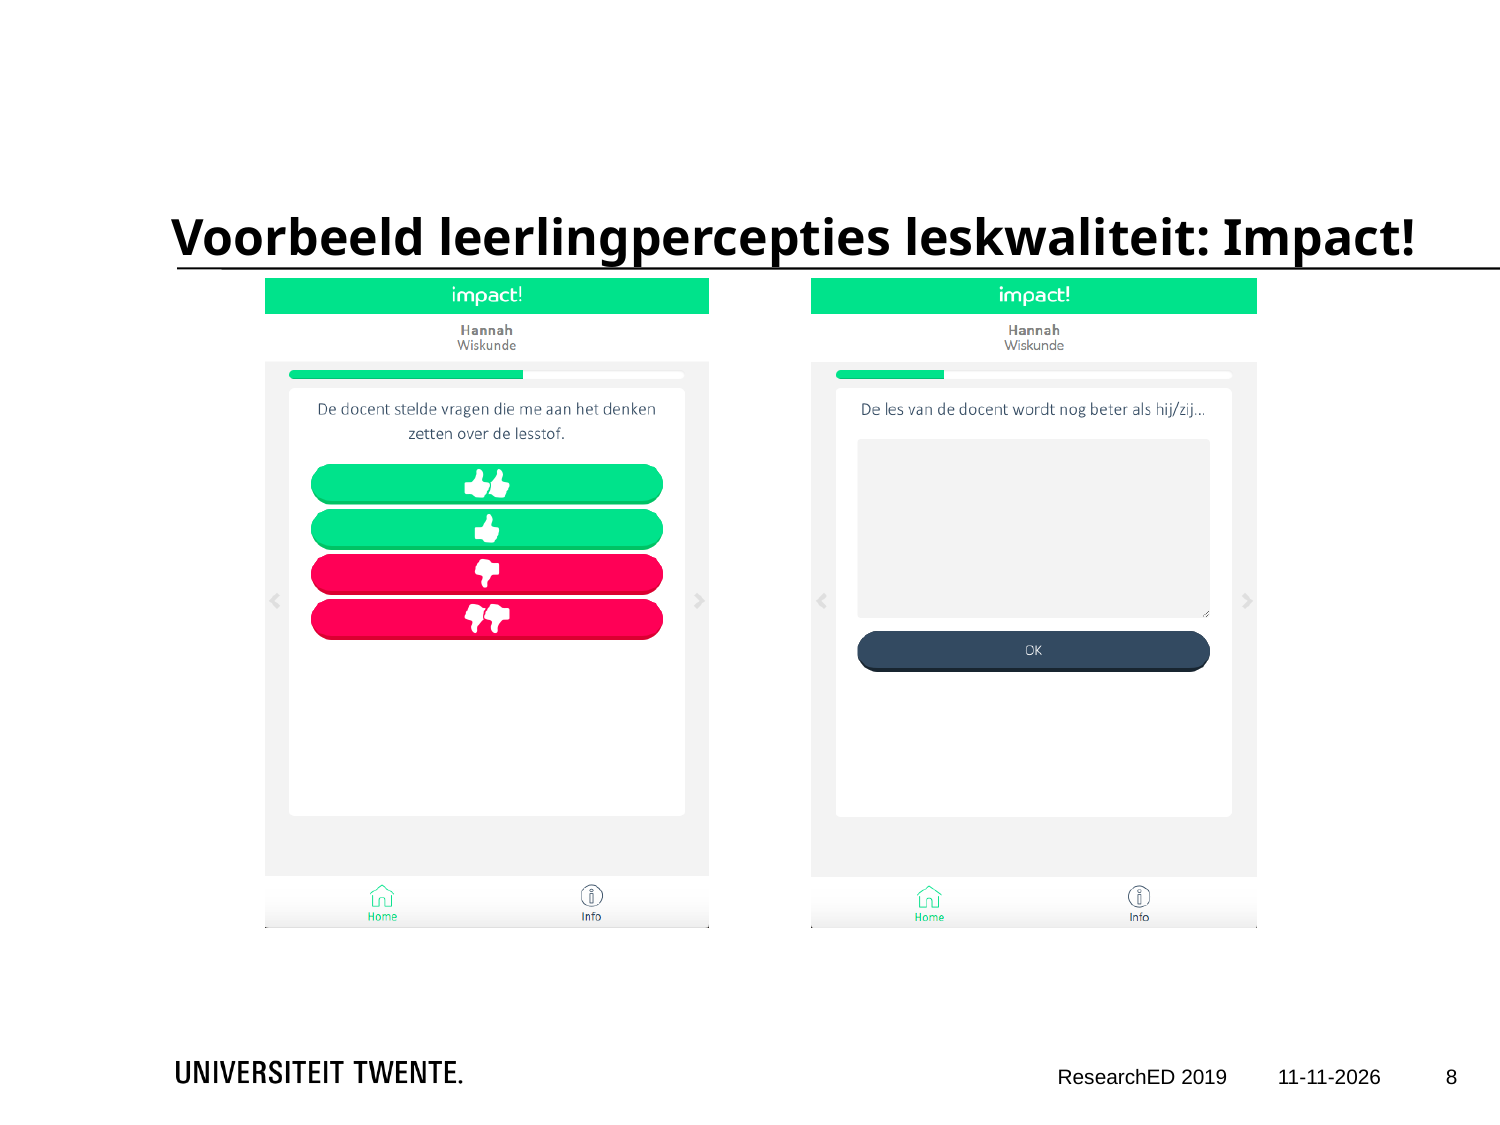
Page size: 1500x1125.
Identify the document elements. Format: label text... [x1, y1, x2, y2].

footer ResearchED 2019 [580, 1049, 1243, 1125]
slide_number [1243, 1049, 1395, 1125]
title Voorbeeld leerlingpercepties leskwaliteit: Impact! [171, 78, 1452, 266]
slide_number 8 [1395, 1049, 1458, 1125]
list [265, 278, 710, 928]
picture [811, 278, 1257, 928]
picture [154, 1039, 482, 1105]
